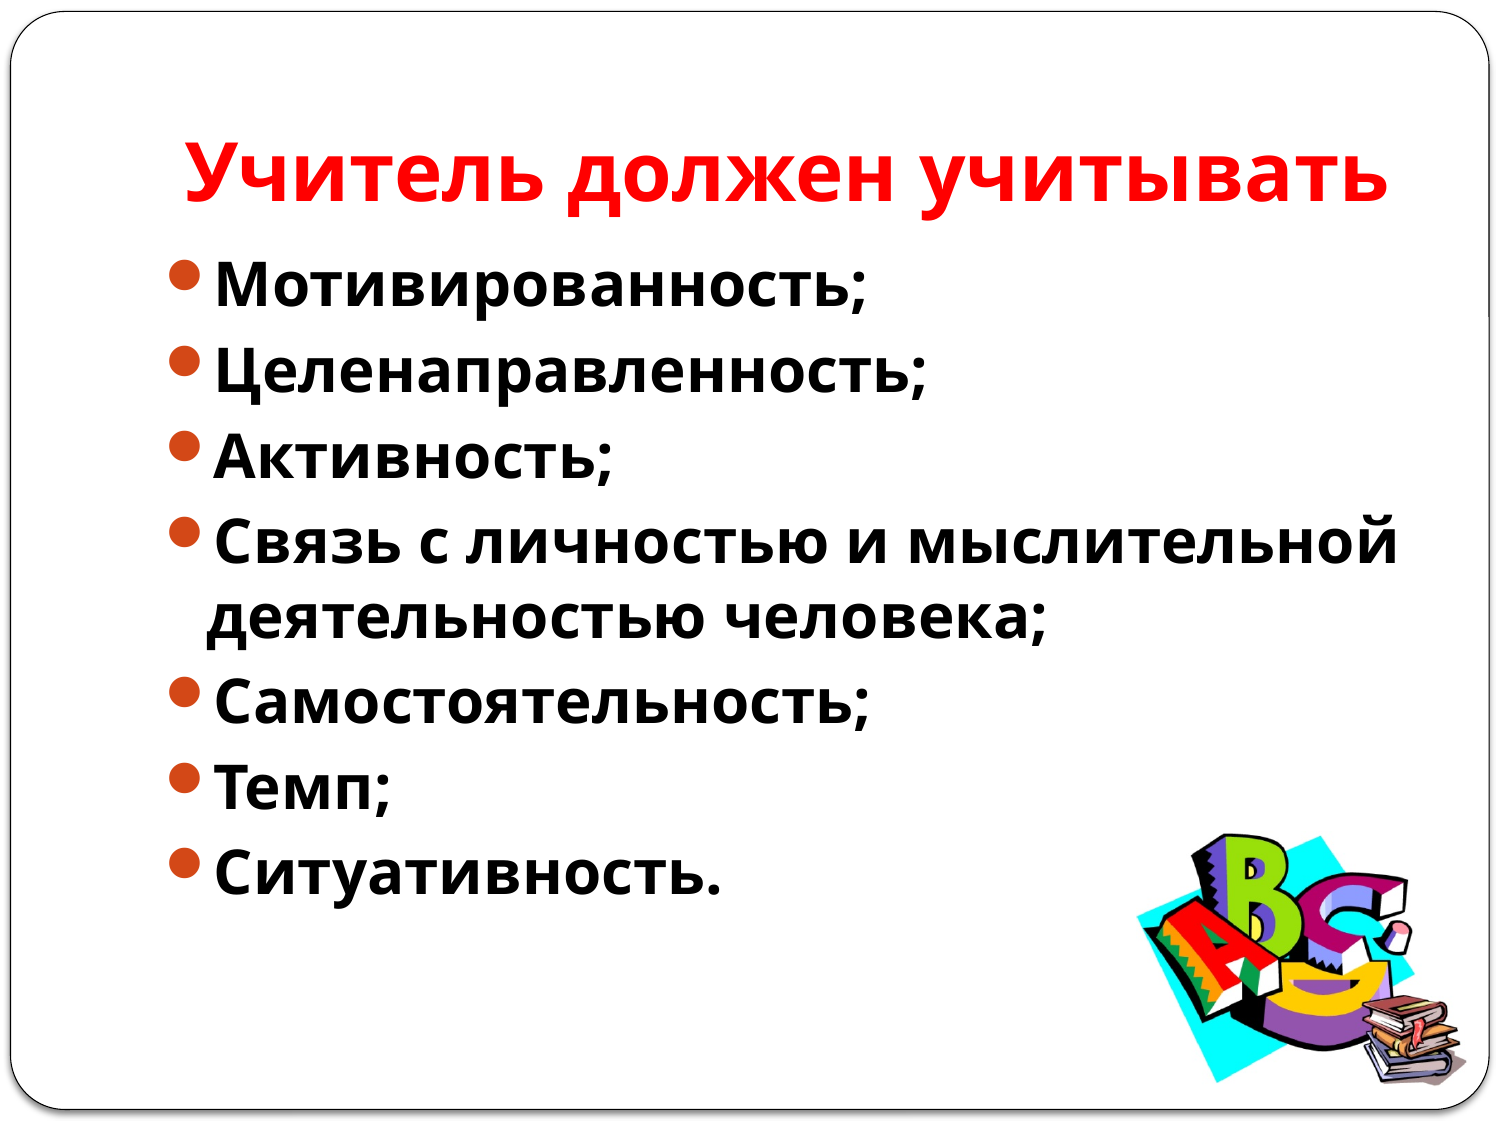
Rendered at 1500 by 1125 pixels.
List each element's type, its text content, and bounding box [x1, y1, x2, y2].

list Мотивированность; Целенаправленность; Активность; Связь с личностью и мыслительной деятельностью человека; Самостоятельность; Темп; Ситуативность. [150, 237, 1425, 988]
picture [1136, 831, 1467, 1087]
title Учитель должен учитывать [150, 45, 1425, 233]
